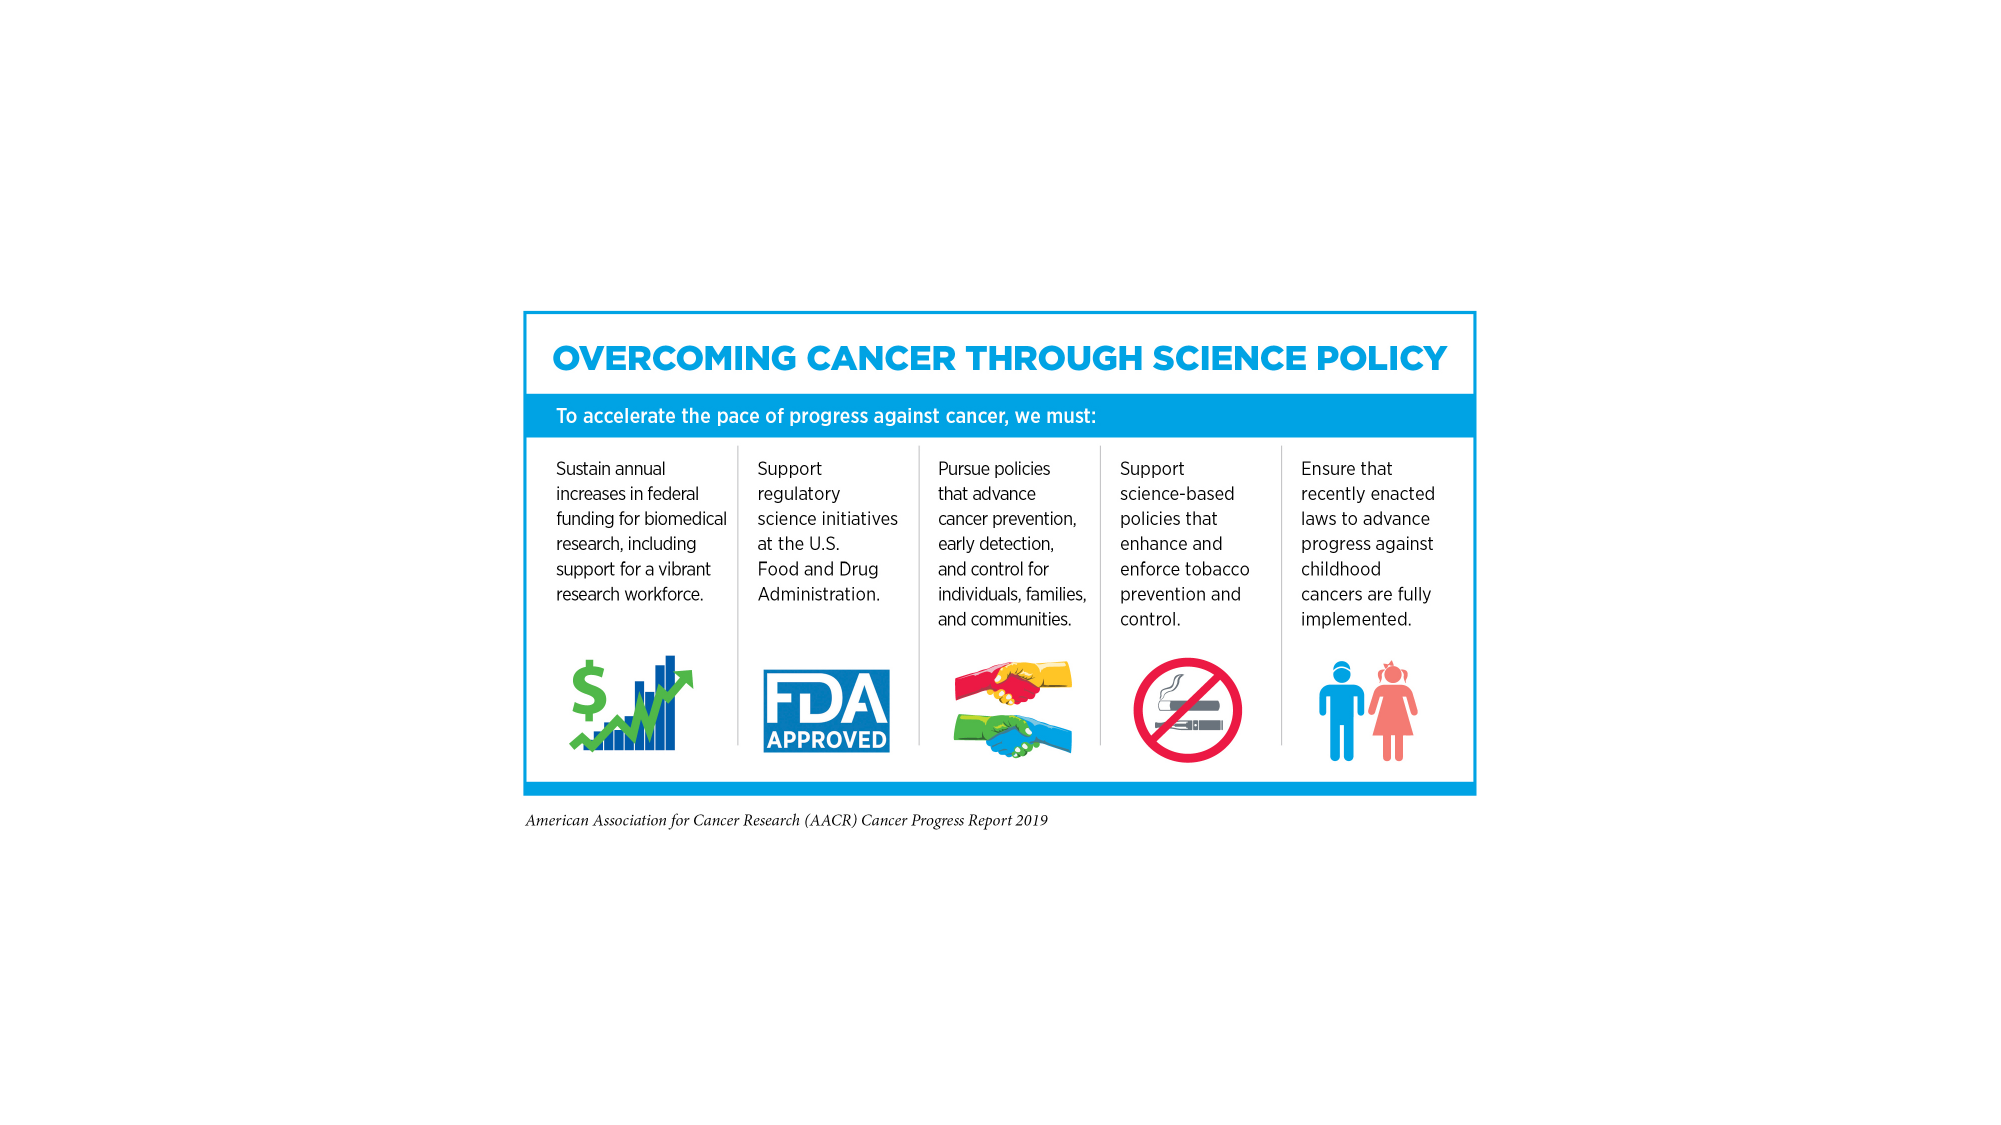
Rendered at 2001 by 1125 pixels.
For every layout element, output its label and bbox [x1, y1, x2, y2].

picture [493, 274, 1507, 851]
